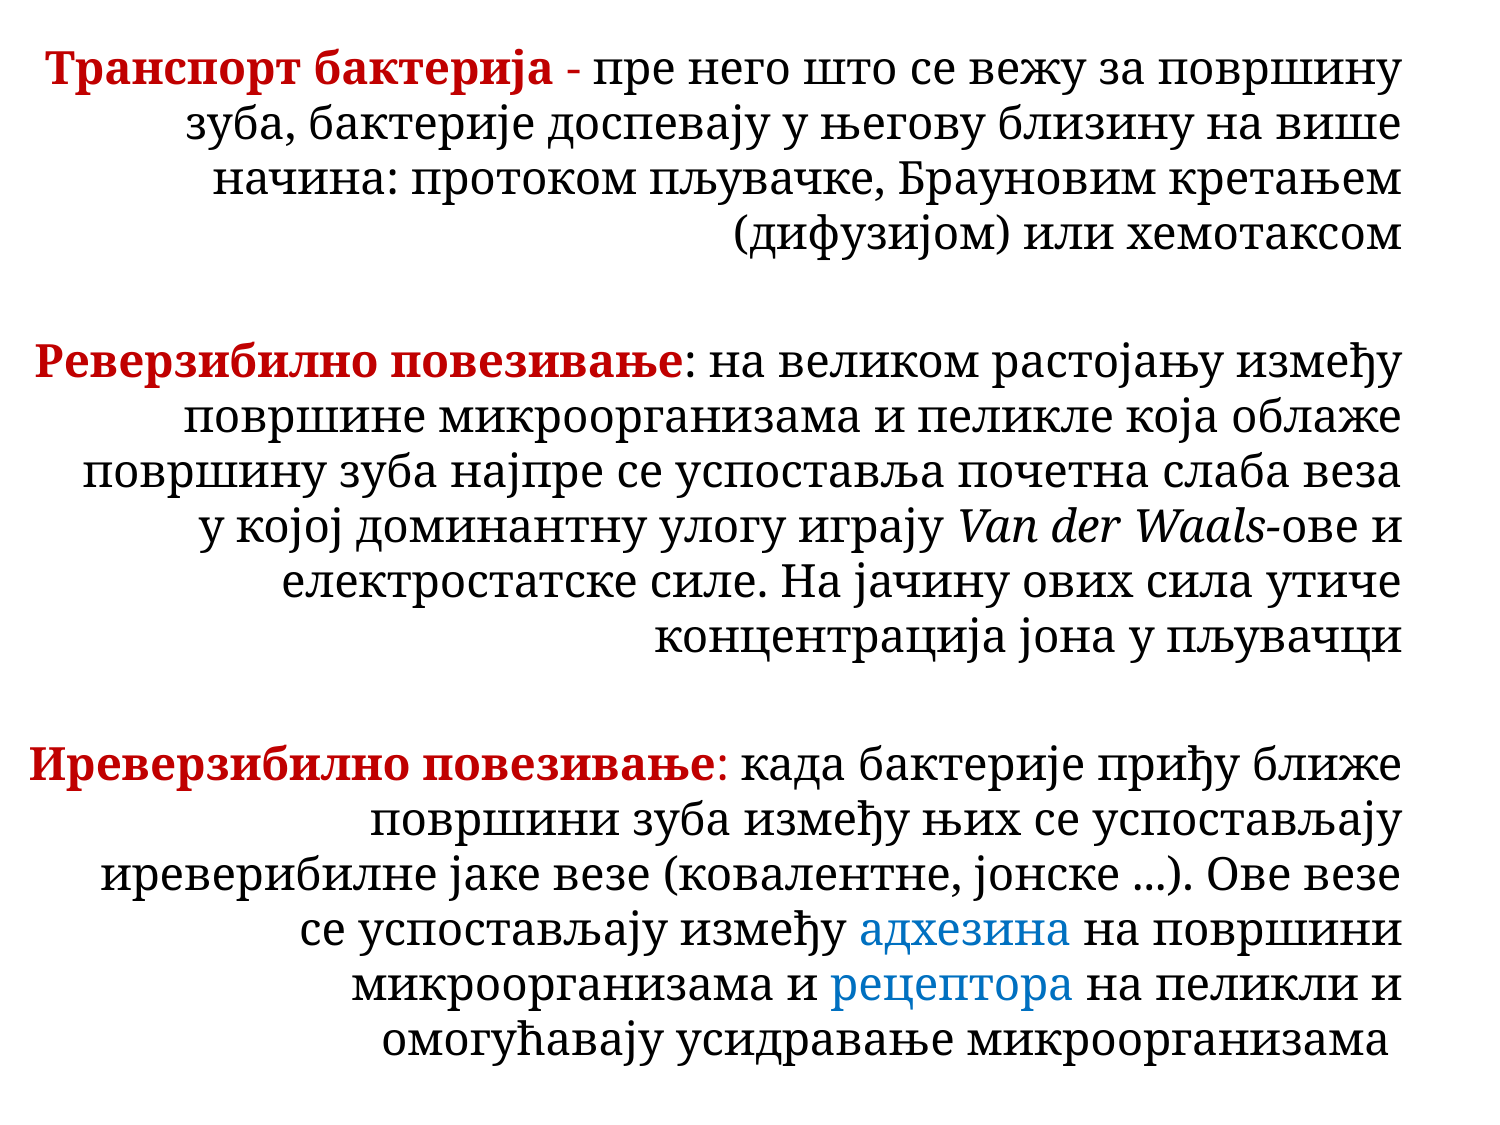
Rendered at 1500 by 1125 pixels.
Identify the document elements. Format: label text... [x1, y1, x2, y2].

list Транспорт бактерија - пре него што се вежу за површину зуба, бактерије доспевају у његову близину на више начина: протоком пљувачке, Брауновим кретањем (дифузијом) или хемотаксом Реверзибилно повезивање: на великом растојању између површине микроорганизама и пеликле која облаже површину зуба најпре се успоставља почетна слаба веза у којој доминантну улогу играју Van der Waals-ове и електростатске силе. На јачину ових сила утиче концентрација јона у пљувачци Иреверзибилно повезивање: када бактерије приђу ближе површини зуба између њих се успостављају иреверибилне јаке везе (ковалентне, јонске ...). Ове везе се успостављају између адхезина на површини микроорганизама и рецептора на пеликли и омогућавају усидравање микроорганизама [0, 30, 1418, 1086]
